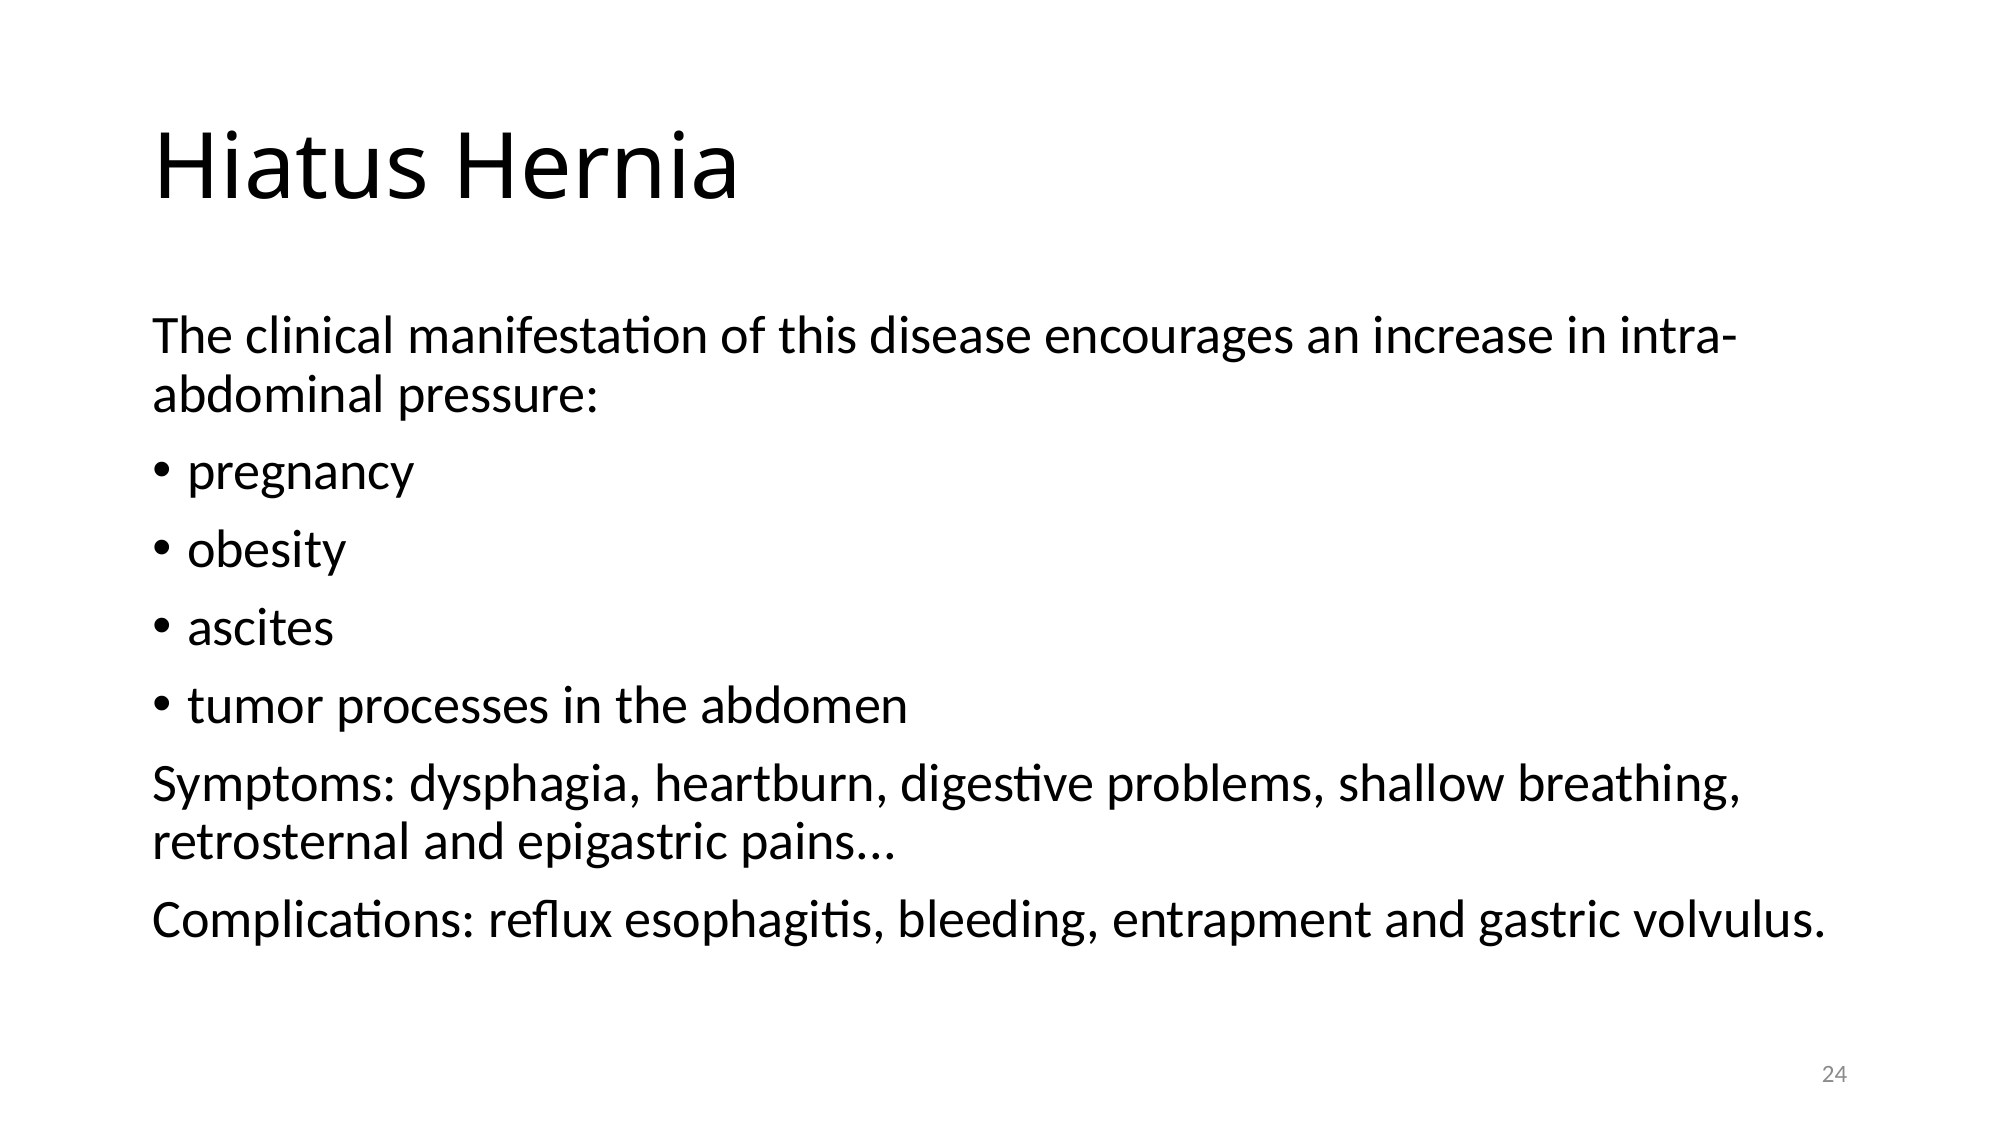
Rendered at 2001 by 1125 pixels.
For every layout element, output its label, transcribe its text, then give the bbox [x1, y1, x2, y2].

list The clinical manifestation of this disease encourages an increase in intra-abdominal pressure: pregnancy obesity ascites tumor processes in the abdomen Symptoms: dysphagia, heartburn, digestive problems, shallow breathing, retrosternal and epigastric pains... Complications: reflux esophagitis, bleeding, entrapment and gastric volvulus. [137, 299, 1863, 1014]
slide_number 24 [1412, 1042, 1863, 1103]
title Hiatus Hernia [137, 59, 1863, 278]
